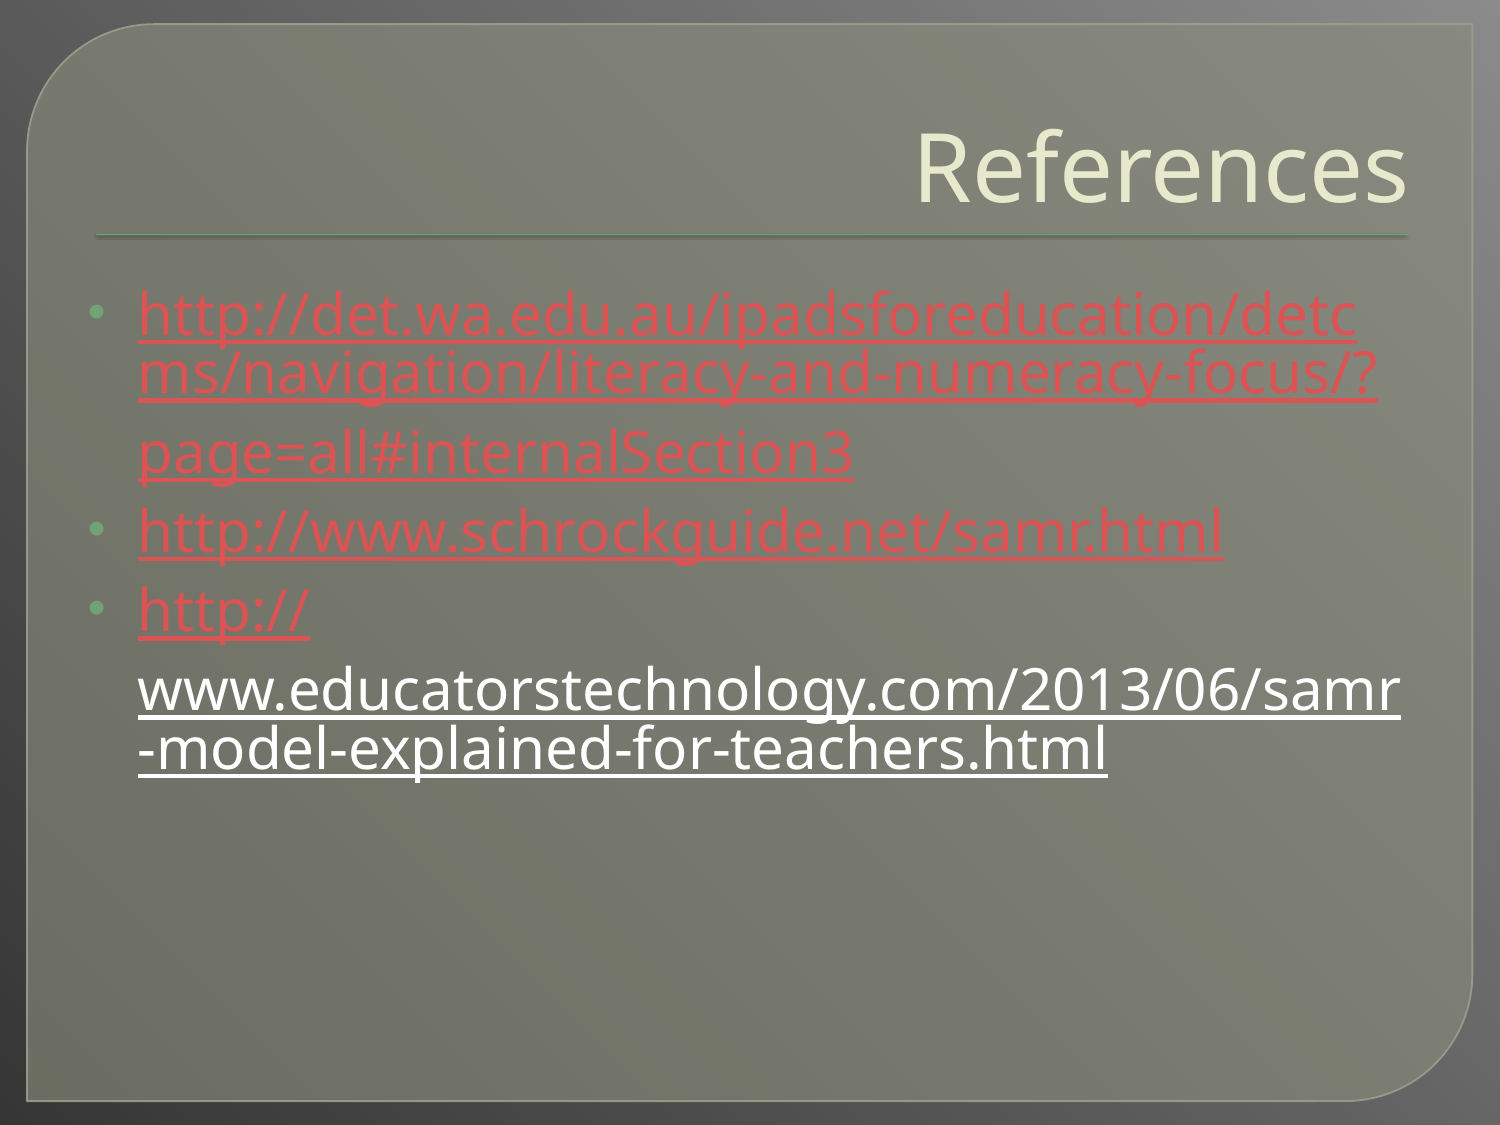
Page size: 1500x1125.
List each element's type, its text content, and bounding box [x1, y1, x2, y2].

title References [75, 41, 1425, 230]
list http://det.wa.edu.au/ipadsforeducation/detcms/navigation/literacy-and-numeracy-focus/?page=all#internalSection3 http://www.schrockguide.net/samr.html http://www.educatorstechnology.com/2013/06/samr-model-explained-for-teachers.html [75, 270, 1425, 1013]
